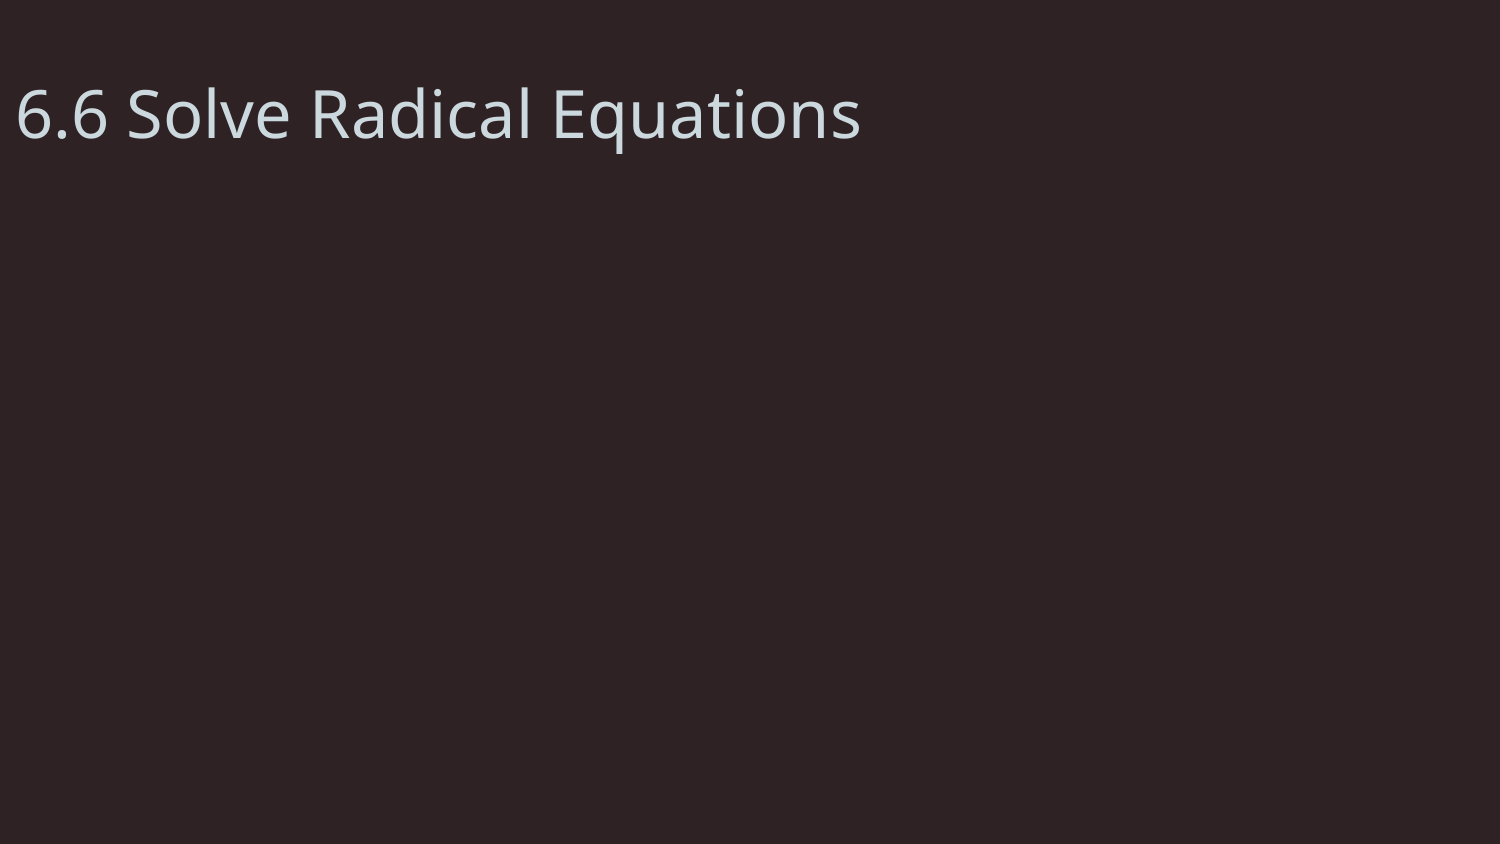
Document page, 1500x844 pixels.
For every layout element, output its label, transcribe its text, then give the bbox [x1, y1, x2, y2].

title 6.6 Solve Radical Equations [0, 28, 1500, 160]
